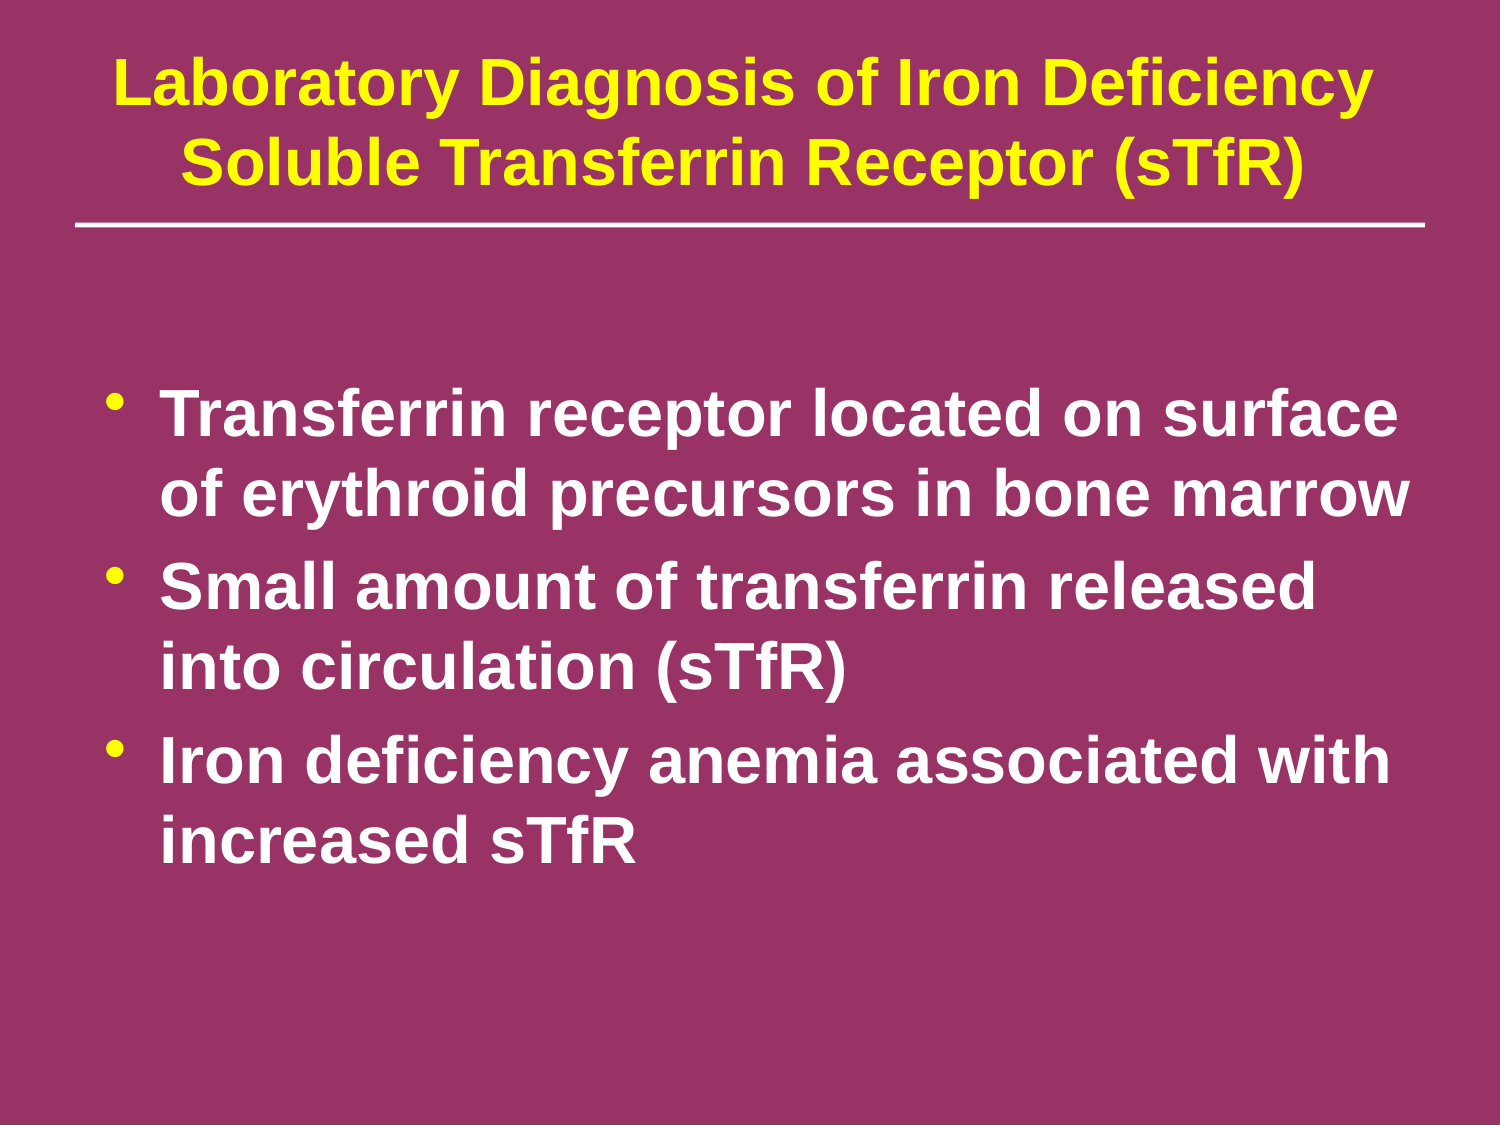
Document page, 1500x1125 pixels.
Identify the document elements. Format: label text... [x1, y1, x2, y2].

title Laboratory Diagnosis of Iron Deficiency Soluble Transferrin Receptor (sTfR) [24, 24, 1463, 213]
list Transferrin receptor located on surface of erythroid precursors in bone marrow Small amount of transferrin released into circulation (sTfR) Iron deficiency anemia associated with increased sTfR [88, 362, 1439, 813]
